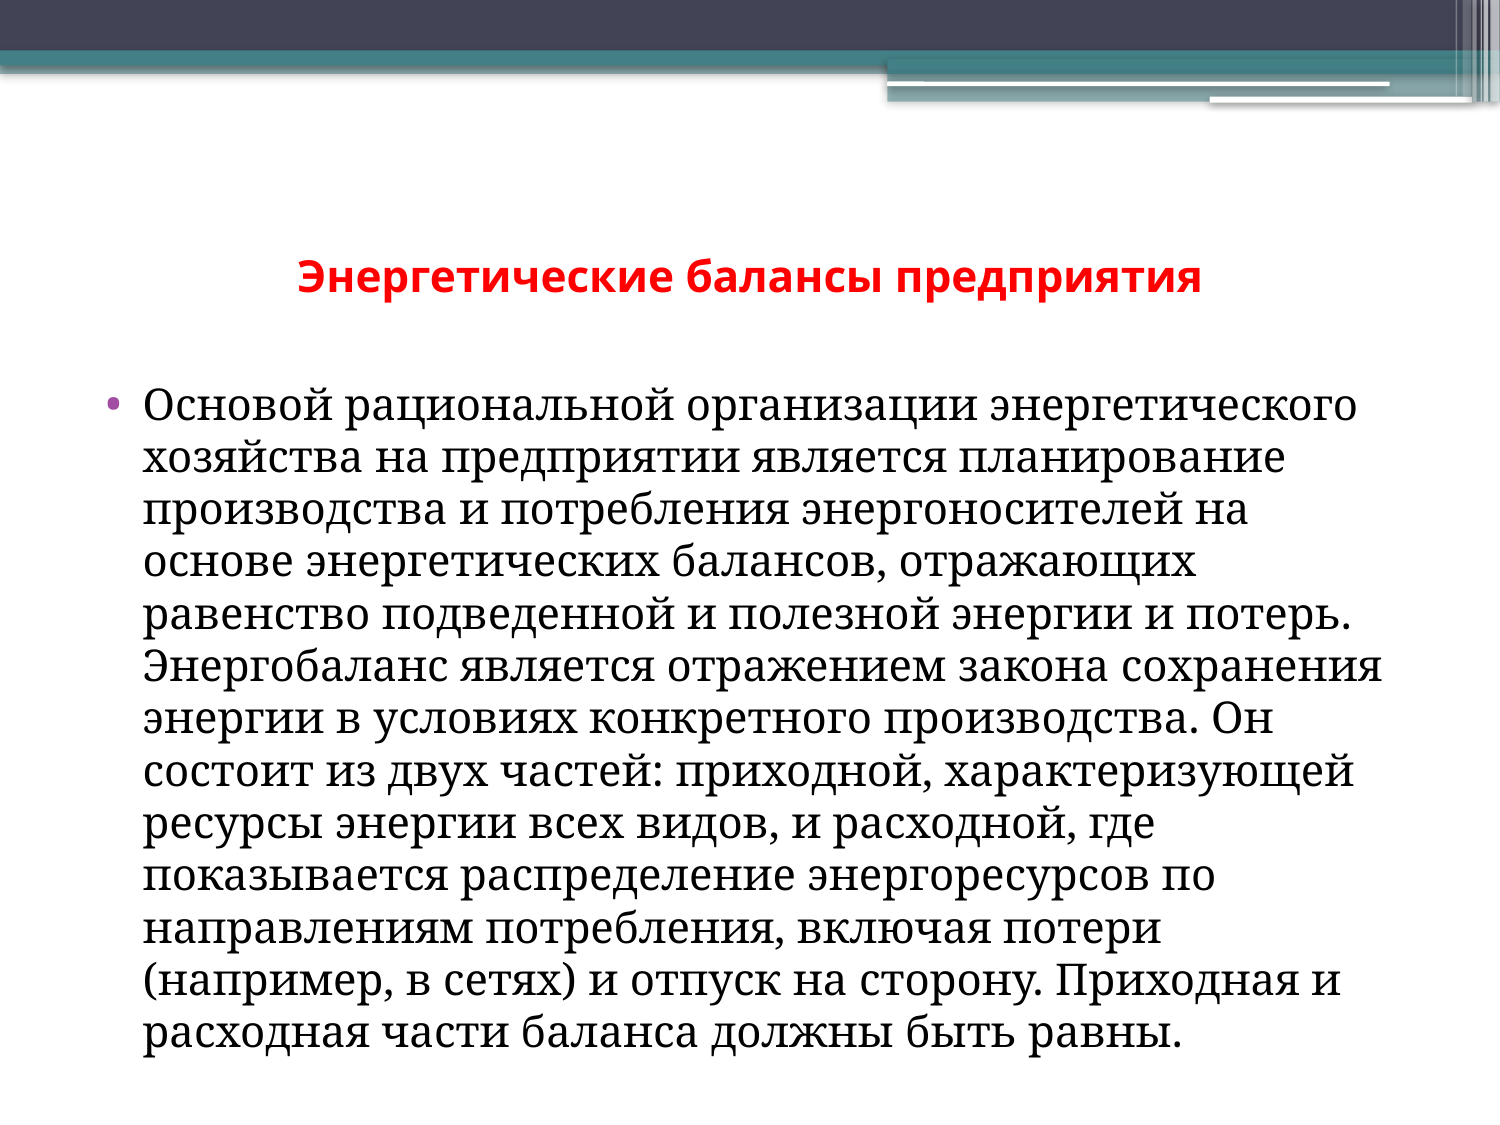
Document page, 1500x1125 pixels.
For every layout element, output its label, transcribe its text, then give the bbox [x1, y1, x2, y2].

title Энергетические балансы предприятия [75, 187, 1425, 363]
list Основой рациональной организации энергетического хозяйства на предприятии является планирование производства и потребления энергоносителей на основе энергетических балансов, отражающих равенство подведенной и полезной энергии и потерь. Энергобаланс является отражением закона сохранения энергии в условиях конкретного производства. Он состоит из двух частей: приходной, характеризующей ресурсы энергии всех видов, и расходной, где показывается распределение энергоресурсов по направлениям потребления, включая потери (например, в сетях) и отпуск на сторону. Приходная и расходная части баланса должны быть равны. [75, 368, 1425, 1079]
